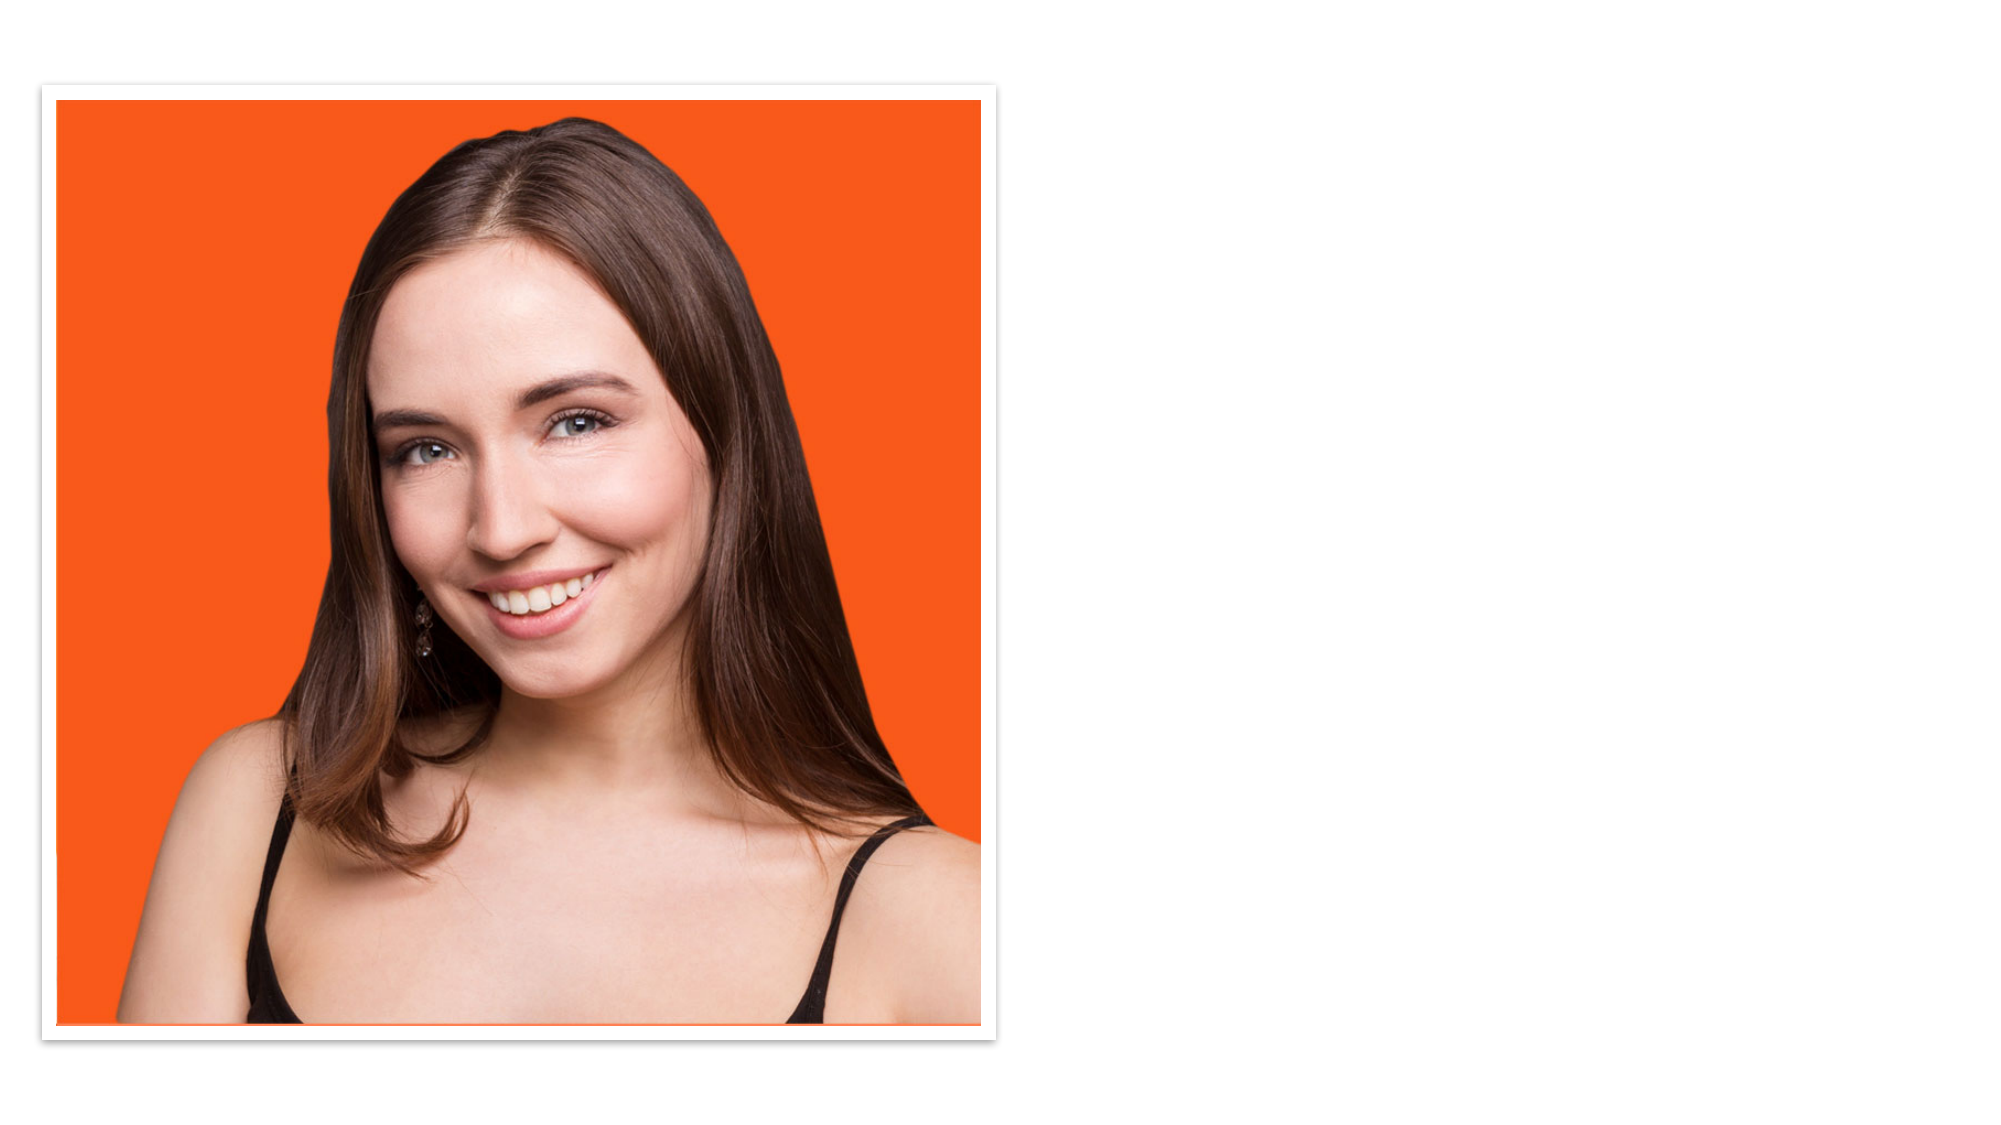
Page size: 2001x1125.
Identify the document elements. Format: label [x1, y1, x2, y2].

picture [56, 99, 982, 1026]
